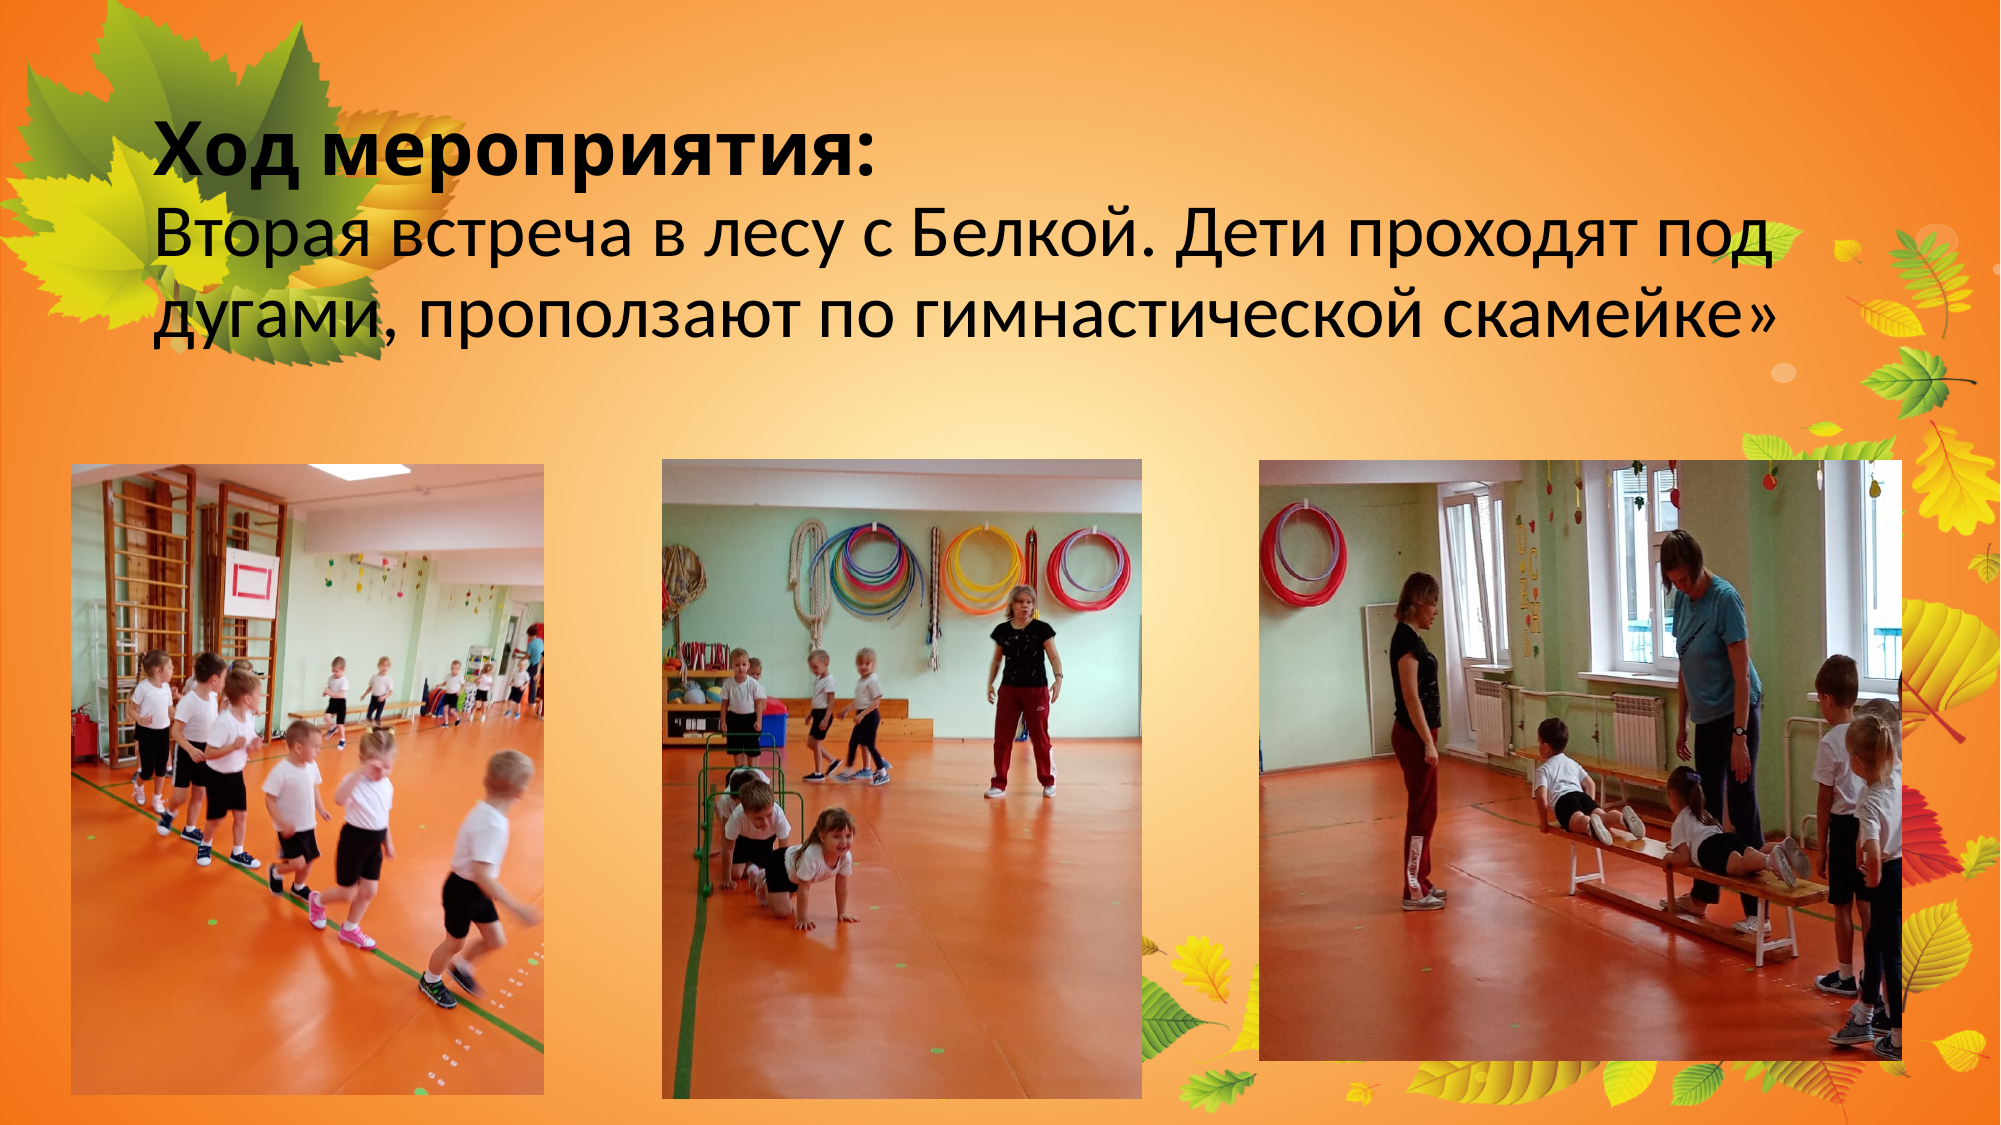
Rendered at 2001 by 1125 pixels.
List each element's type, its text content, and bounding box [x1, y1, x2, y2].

title Ход мероприятия: Вторая встреча в лесу с Белкой. Дети проходят под дугами, проползают по гимнастической скамейке» [138, 0, 1902, 1099]
picture [0, 0, 2001, 1125]
